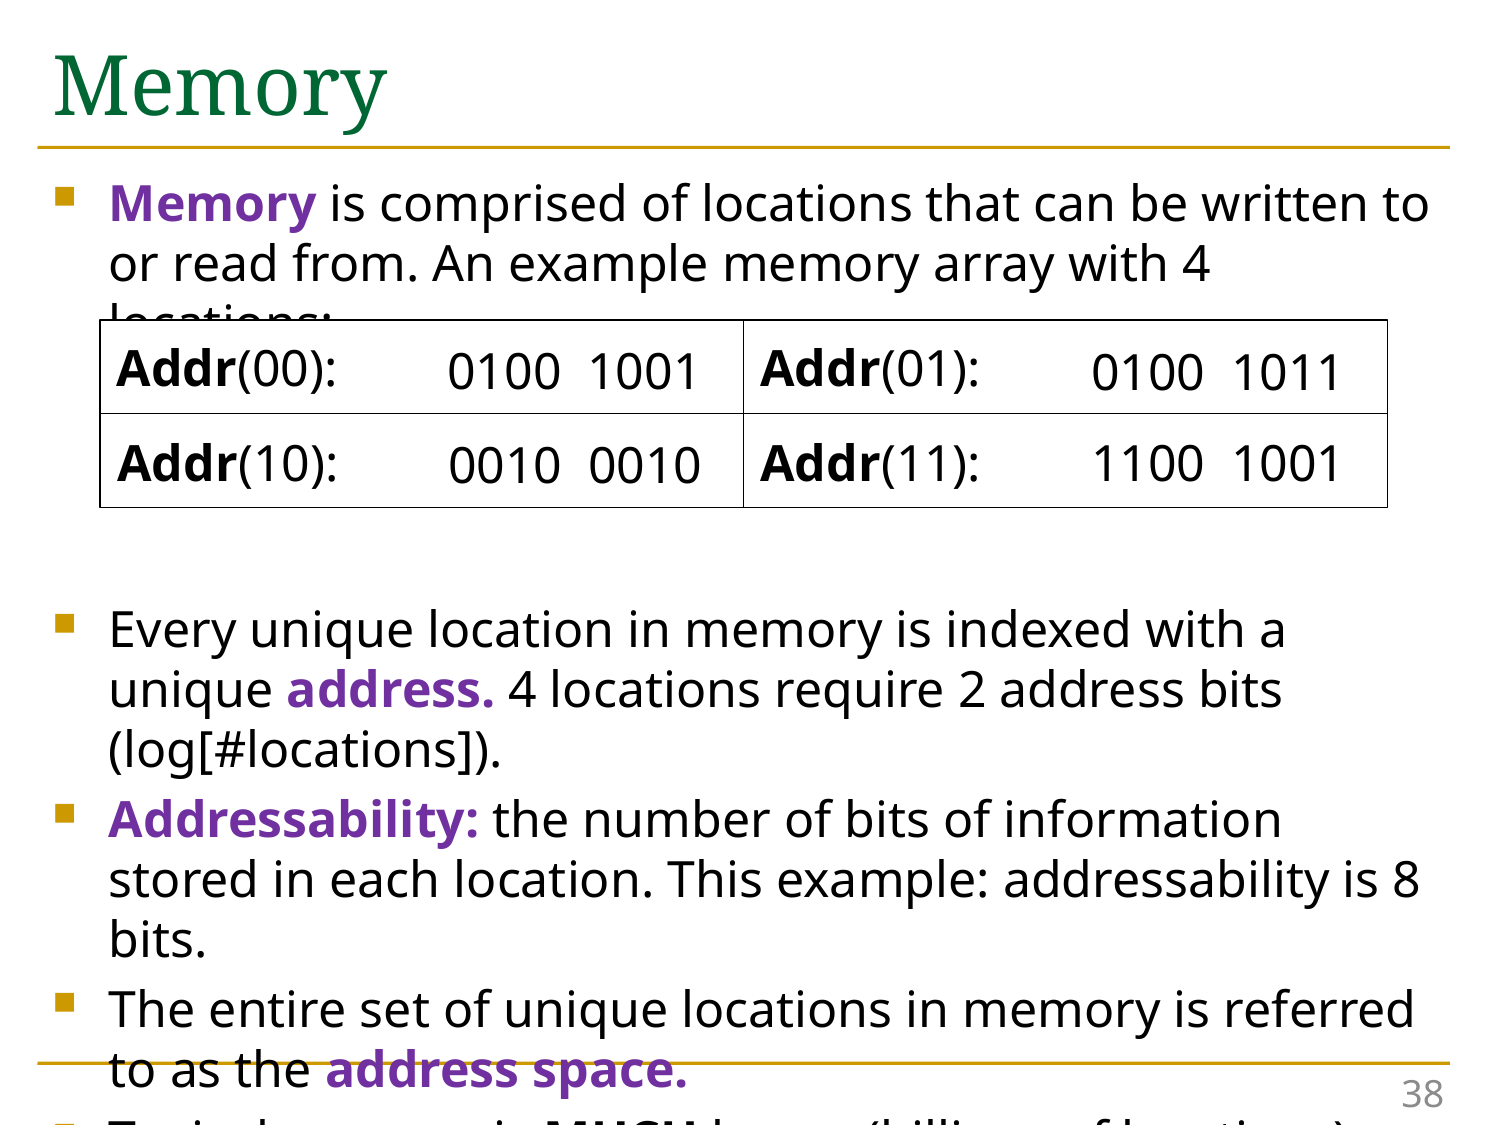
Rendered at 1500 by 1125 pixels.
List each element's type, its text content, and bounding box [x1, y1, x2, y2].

title Memory [37, 24, 1450, 163]
text_box Addr(11): [748, 424, 1071, 499]
slide_number 38 [1121, 1066, 1460, 1125]
text_box 0100 1011 [1076, 332, 1360, 408]
text_box 0010 0010 [433, 426, 718, 502]
text_box Addr(00): [101, 328, 427, 404]
text_box [747, 414, 1388, 508]
text_box [745, 319, 1388, 413]
list Memory is comprised of locations that can be written to or read from. An example memory array with 4 locations: Every unique location in memory is indexed with a unique address. 4 locations require 2 address bits (log[#locations]). Addressability: the number of bits of information stored in each location. This example: addressability is 8 bits. The entire set of unique locations in memory is referred to as the address space. Typical memory is MUCH larger (billions of locations) [37, 163, 1450, 1016]
text_box [99, 319, 743, 413]
text_box Addr(01): [748, 328, 1071, 404]
text_box Addr(10): [102, 424, 428, 499]
text_box 0100 1001 [432, 332, 717, 408]
text_box [99, 419, 739, 508]
text_box [736, 414, 743, 423]
text_box 1100 1001 [1076, 424, 1360, 499]
text_box [745, 414, 751, 422]
